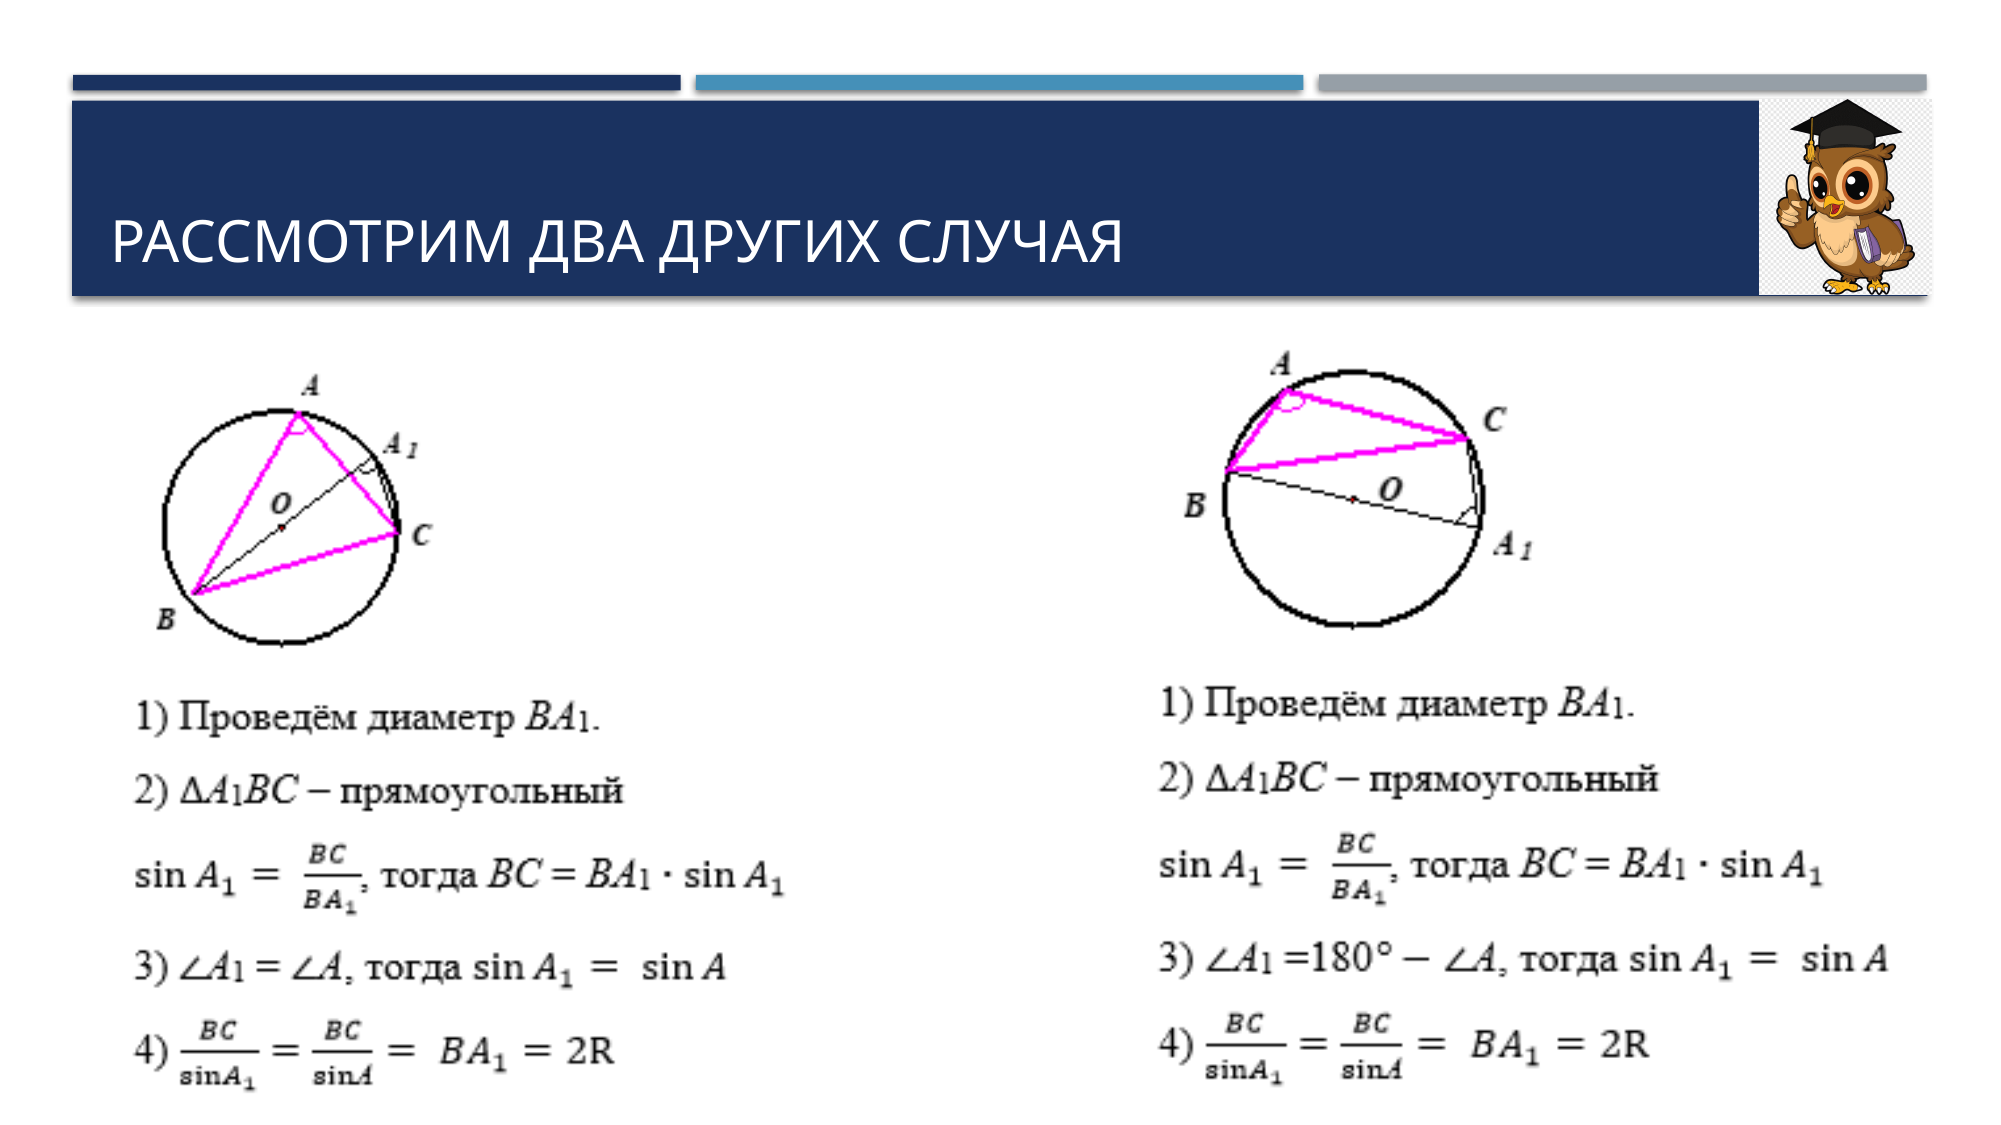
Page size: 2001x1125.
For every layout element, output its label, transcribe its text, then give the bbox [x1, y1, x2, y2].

title Рассмотрим два других случая [95, 115, 1753, 282]
picture [1121, 338, 1909, 1110]
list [112, 354, 815, 1110]
picture [1759, 99, 1932, 295]
